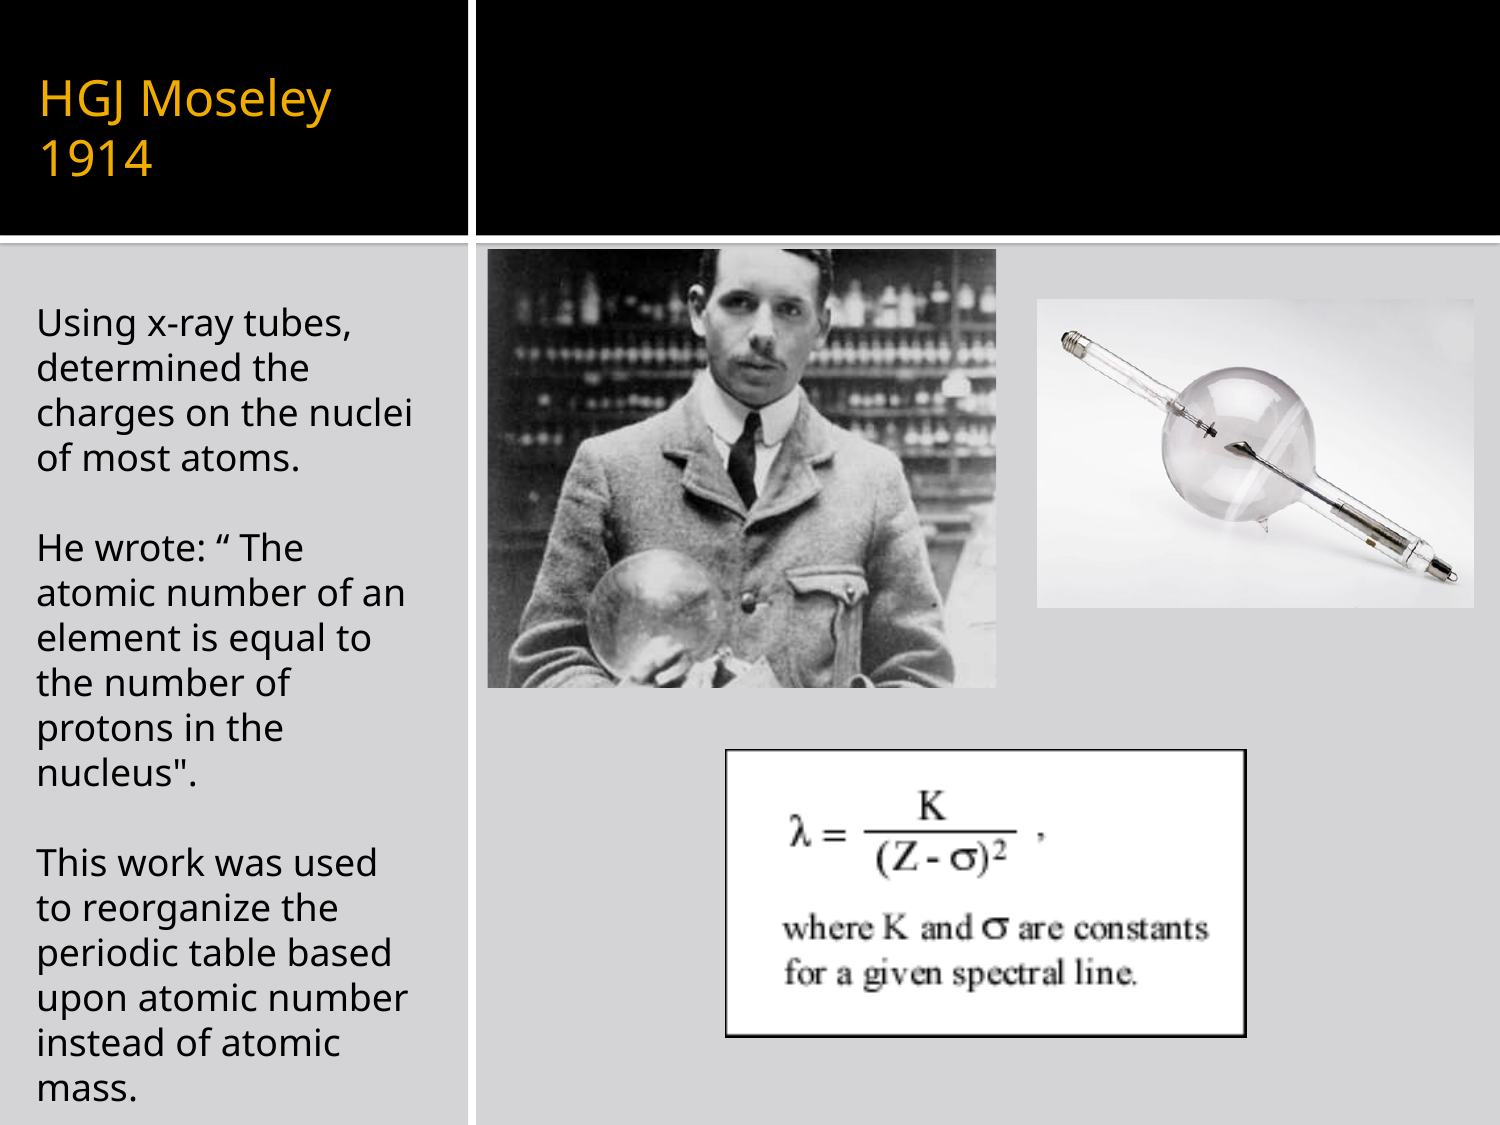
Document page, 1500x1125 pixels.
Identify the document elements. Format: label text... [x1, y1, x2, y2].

picture [724, 749, 1247, 1038]
title HGJ Moseley 1914 [26, 25, 442, 186]
picture [1037, 299, 1474, 608]
list Using x-ray tubes, determined the charges on the nuclei of most atoms. He wrote: “ The atomic number of an element is equal to the number of protons in the nucleus". This work was used to reorganize the periodic table based upon atomic number instead of atomic mass. [26, 283, 432, 1034]
picture [487, 249, 997, 688]
